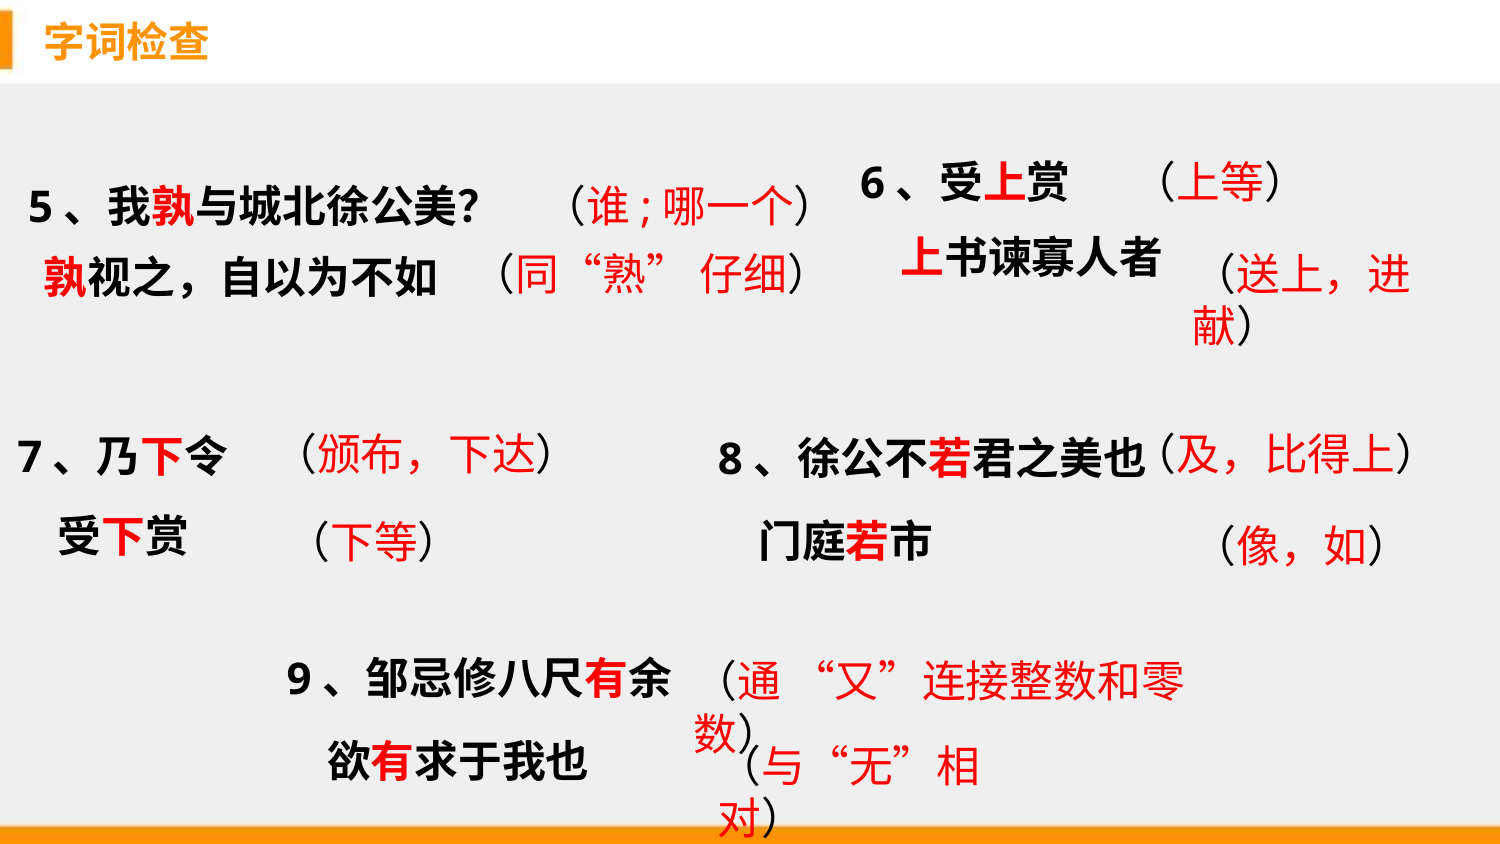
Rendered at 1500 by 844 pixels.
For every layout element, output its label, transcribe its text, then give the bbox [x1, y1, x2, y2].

text_box （及，比得上） [1118, 419, 1484, 487]
text_box 孰视之，自以为不如 [29, 242, 453, 310]
text_box 7、乃下令 受下赏 [2, 415, 453, 569]
text_box 8、徐公不若君之美也 门庭若市 [703, 415, 1341, 574]
text_box （像，如） [1177, 511, 1469, 579]
text_box 9、邹忌修八尺有余 欲有求于我也 [271, 635, 966, 794]
text_box （颁布，下达） [258, 419, 680, 487]
text_box 5、我孰与城北徐公美？ [13, 171, 516, 239]
text_box 6、受上赏 上书谏寡人者 [845, 147, 1324, 290]
text_box （与“无”相对） [703, 731, 1060, 844]
text_box （通 “又”连接整数和零数） [679, 646, 1273, 767]
text_box （上等） [1118, 147, 1372, 215]
text_box （下等） [271, 507, 591, 575]
text_box 字词检查 [15, 0, 239, 82]
text_box （同“熟” 仔细） [456, 239, 846, 307]
picture [0, 0, 1500, 844]
text_box （送上，进献） [1177, 238, 1484, 359]
text_box （谁;哪一个） [527, 171, 845, 239]
